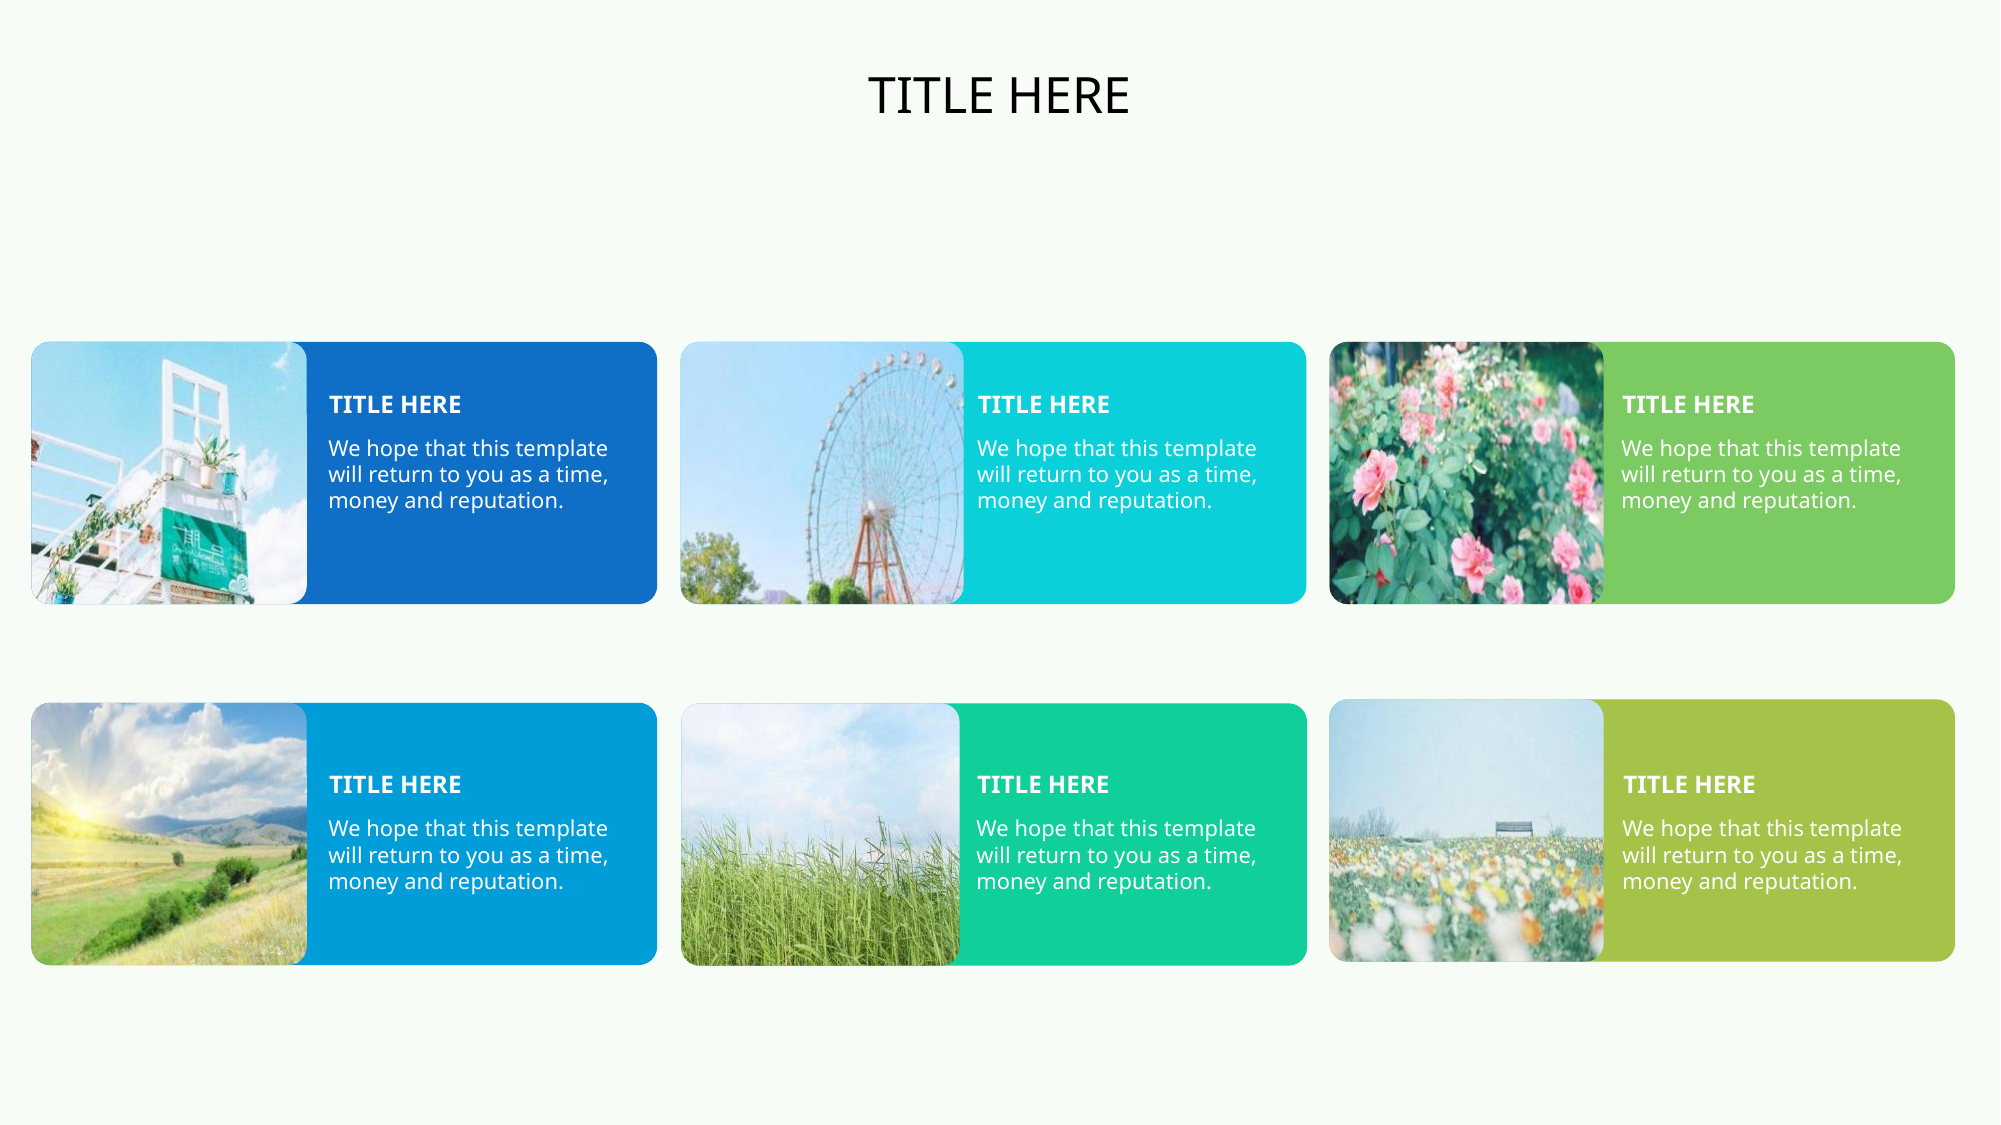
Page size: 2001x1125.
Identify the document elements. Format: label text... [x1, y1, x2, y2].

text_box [681, 703, 1311, 966]
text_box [680, 341, 1312, 605]
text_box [1329, 699, 1957, 962]
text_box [31, 341, 663, 605]
text_box TITLE HERE [478, 33, 1523, 124]
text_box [31, 702, 663, 966]
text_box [1329, 341, 1956, 605]
